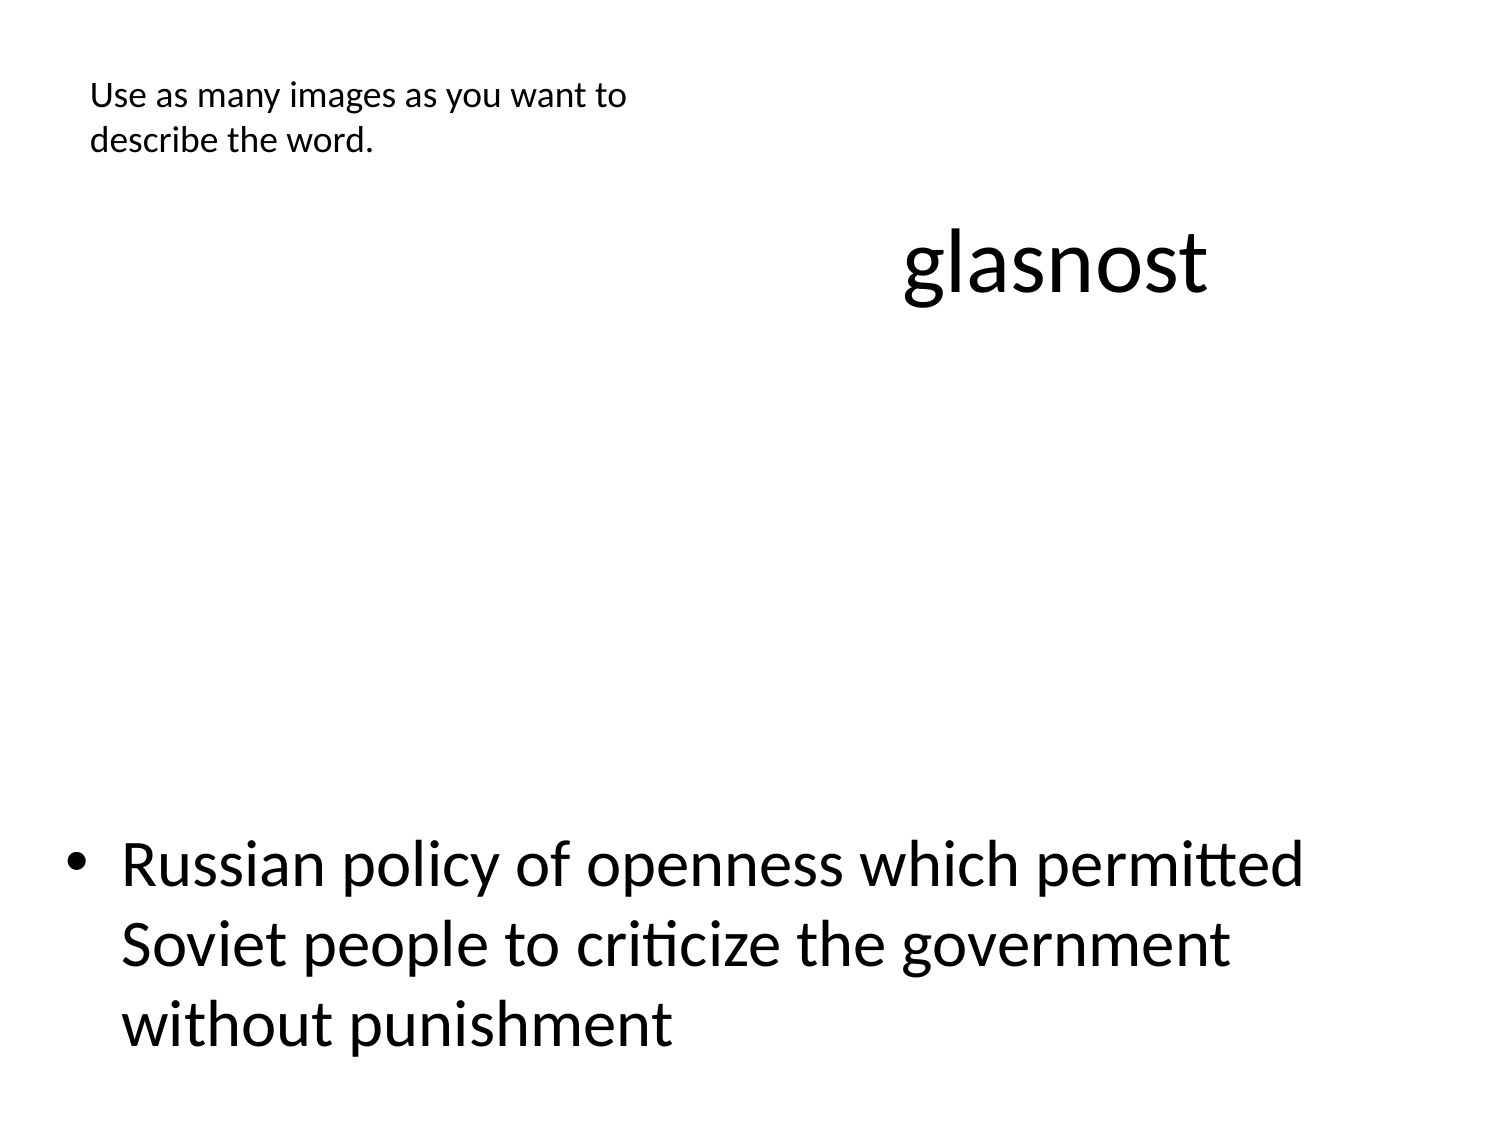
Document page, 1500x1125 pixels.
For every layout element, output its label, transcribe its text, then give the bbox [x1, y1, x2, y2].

text_box Use as many images as you want to describe the word. [74, 62, 663, 168]
title glasnost [787, 162, 1325, 350]
list Russian policy of openness which permitted Soviet people to criticize the government without punishment [50, 812, 1400, 1088]
